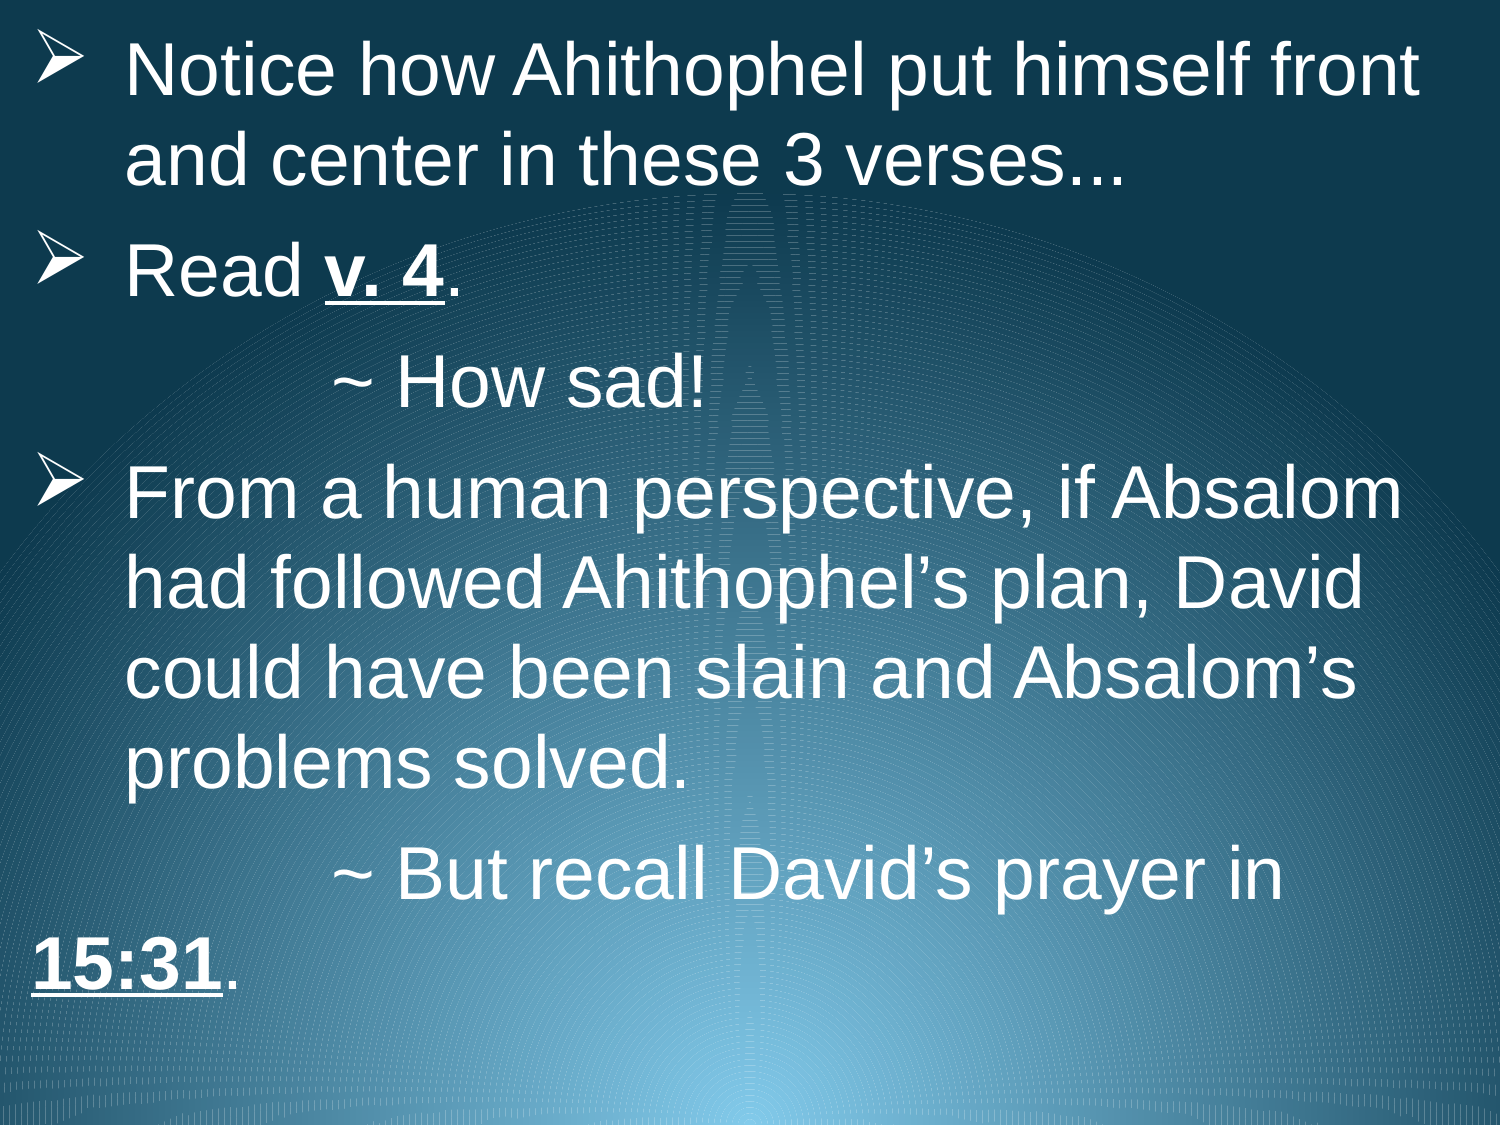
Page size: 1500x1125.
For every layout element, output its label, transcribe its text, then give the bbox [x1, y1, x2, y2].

subtitle Notice how Ahithophel put himself front and center in these 3 verses... Read v. 4. ~ How sad! From a human perspective, if Absalom had followed Ahithophel’s plan, David could have been slain and Absalom’s problems solved. ~ But recall David’s prayer in 15:31. [16, 13, 1480, 1106]
